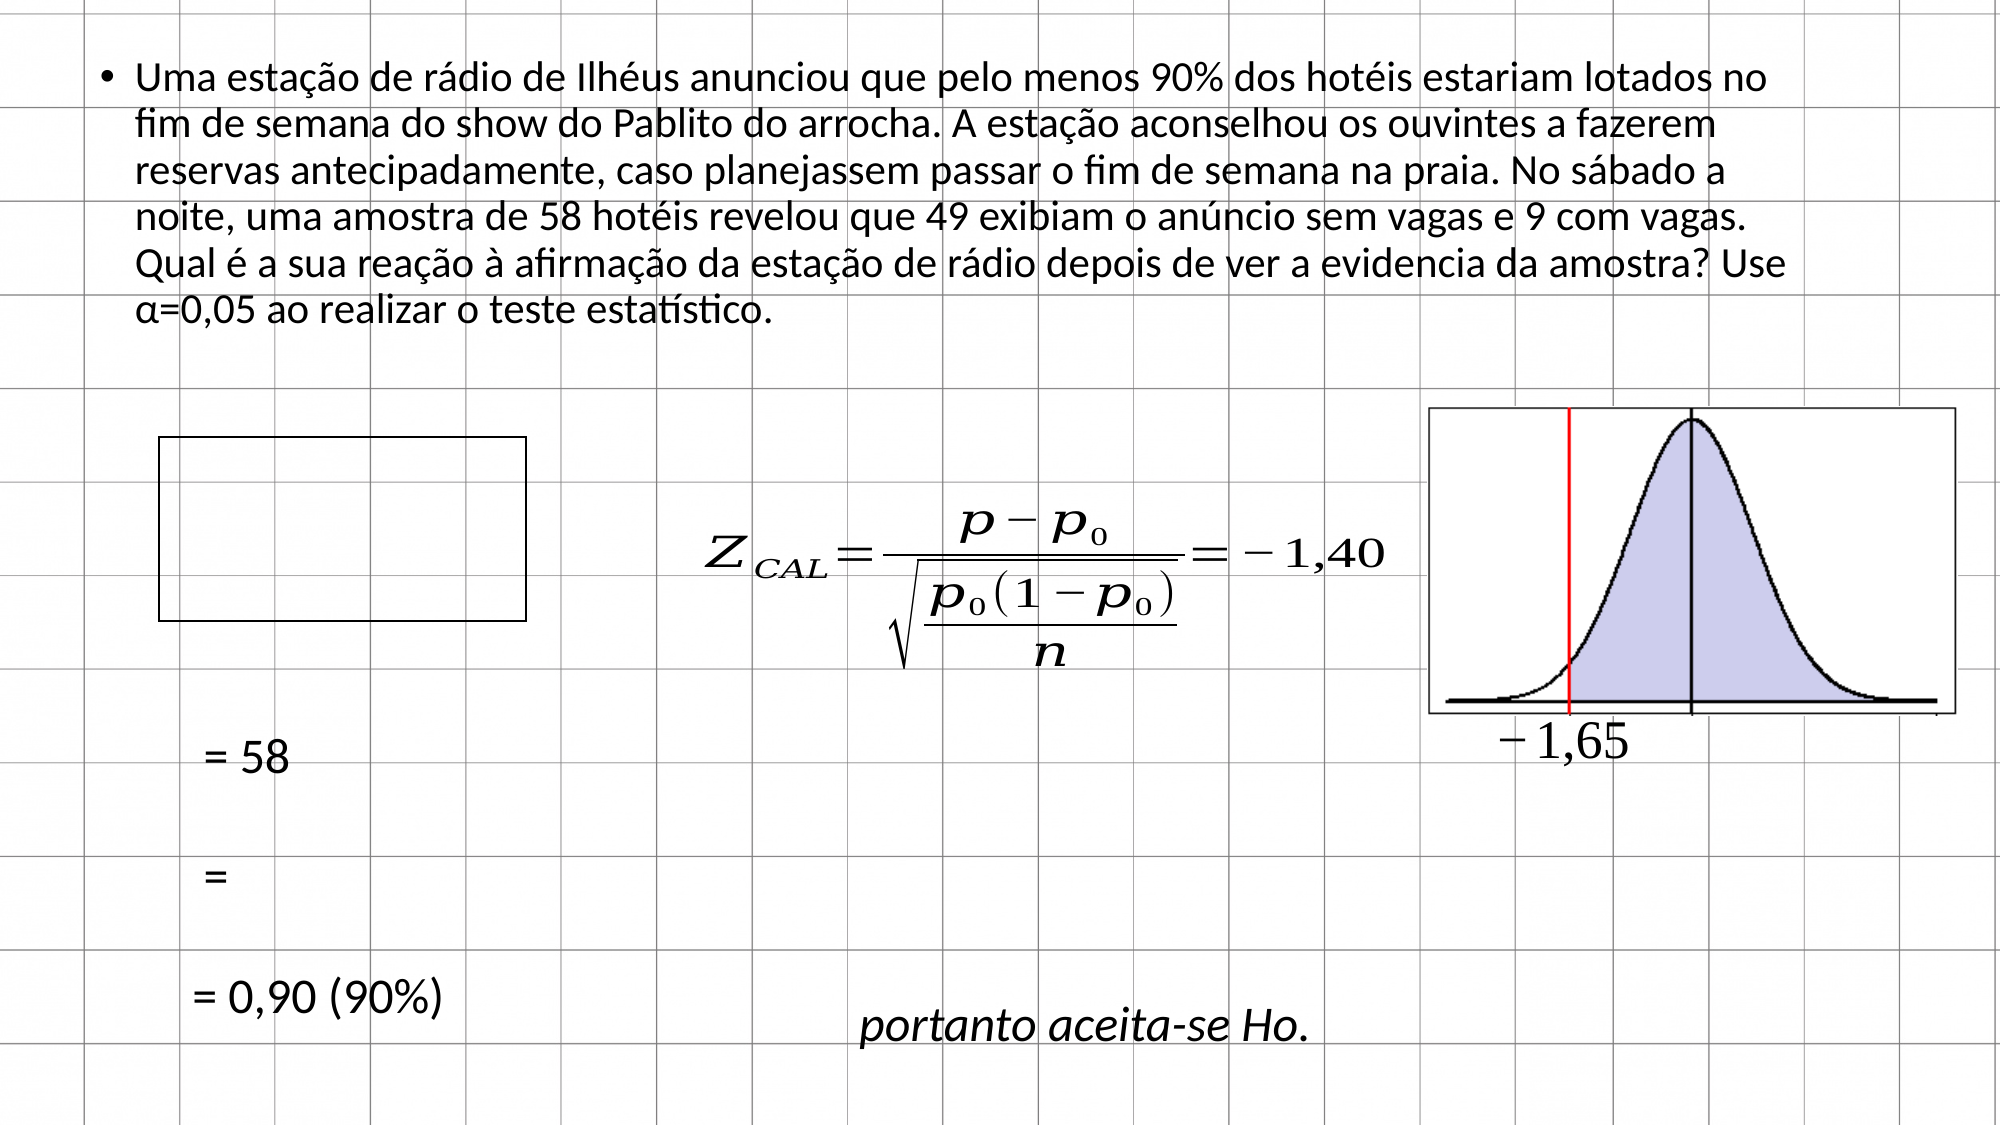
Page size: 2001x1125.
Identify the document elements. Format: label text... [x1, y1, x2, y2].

text_box [158, 436, 527, 622]
picture [1427, 406, 1958, 716]
list Uma estação de rádio de Ilhéus anunciou que pelo menos 90% dos hotéis estariam lotados no fim de semana do show do Pablito do arrocha. A estação aconselhou os ouvintes a fazerem reservas antecipadamente, caso planejassem passar o fim de semana na praia. No sábado a noite, uma amostra de 58 hotéis revelou que 49 exibiam o anúncio sem vagas e 9 com vagas. Qual é a sua reação à afirmação da estação de rádio depois de ver a evidencia da amostra? Use α=0,05 ao realizar o teste estatístico. [84, 47, 1810, 342]
